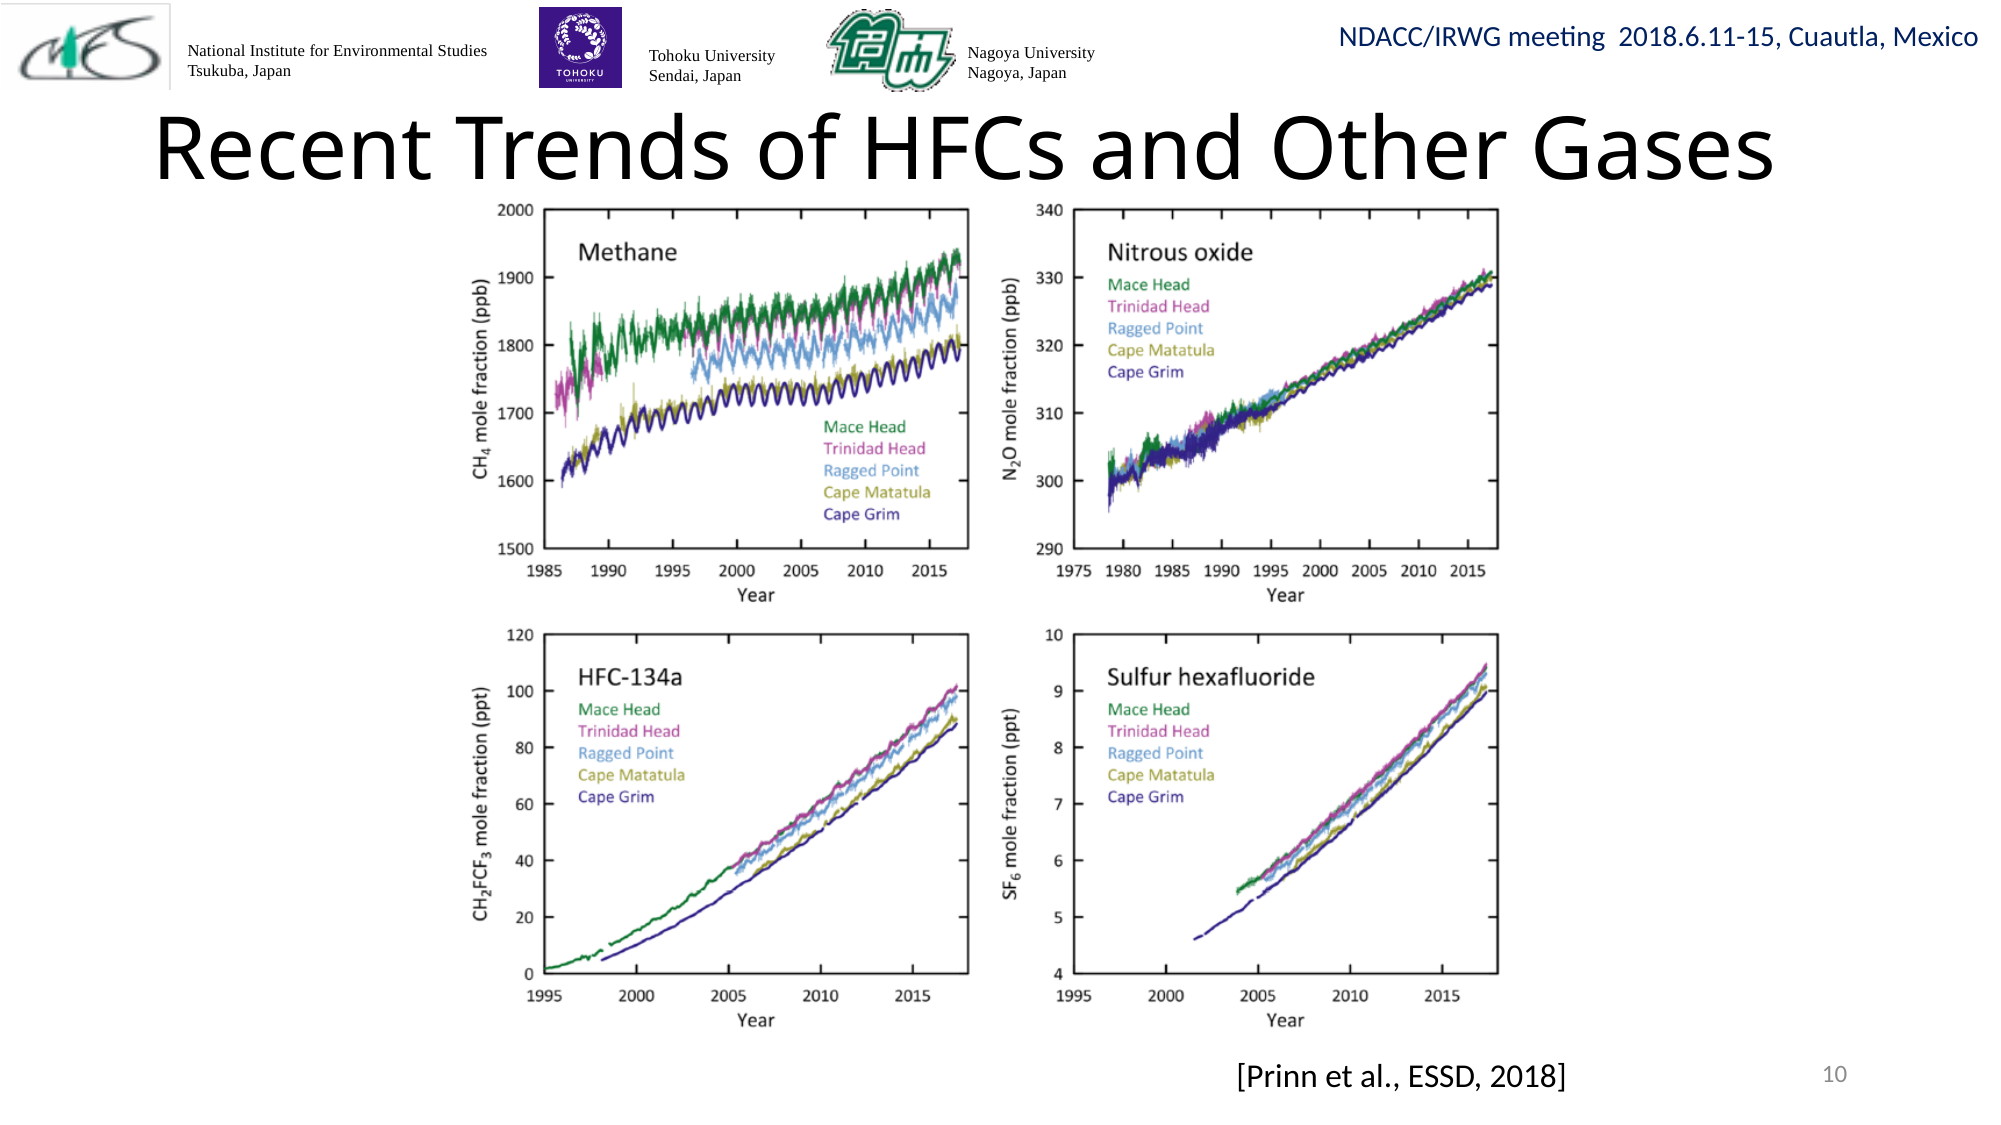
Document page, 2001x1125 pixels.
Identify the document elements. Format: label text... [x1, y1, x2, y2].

title Recent Trends of HFCs and Other Gases [137, 94, 1816, 209]
picture [1, 2, 174, 90]
picture [826, 9, 956, 92]
slide_number 10 [1412, 1042, 1863, 1103]
text_box [Prinn et al., ESSD, 2018] [1221, 1046, 1583, 1102]
picture [464, 195, 1514, 1035]
picture [539, 7, 622, 88]
